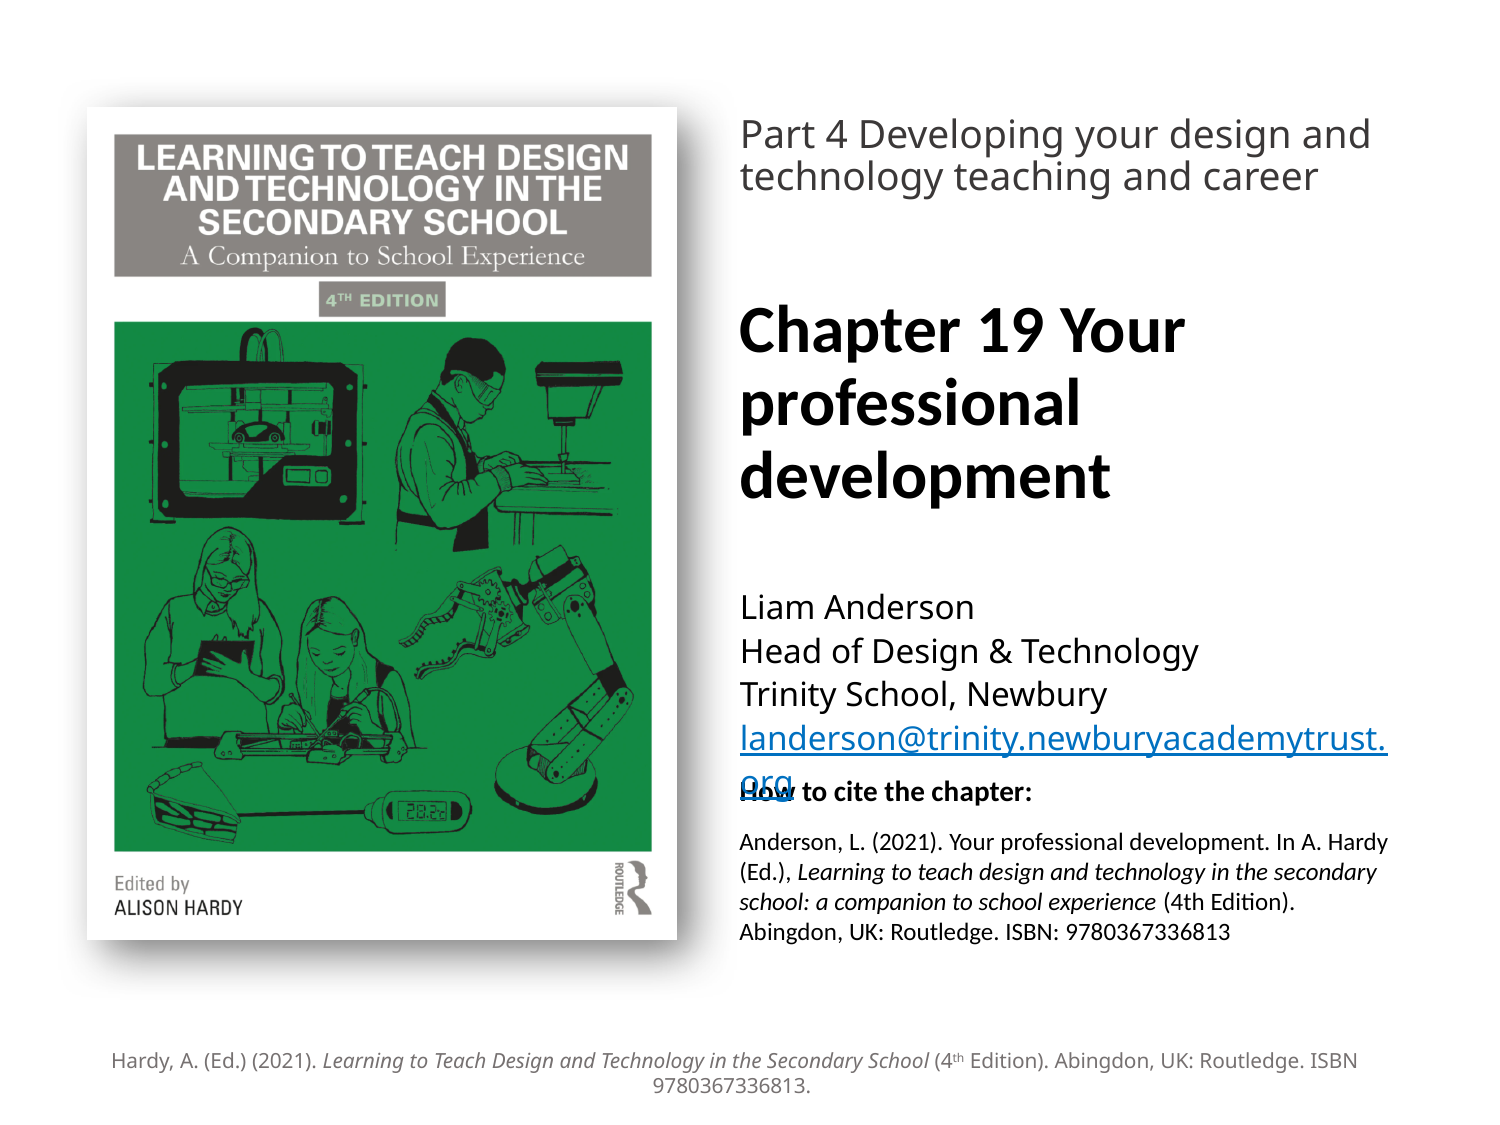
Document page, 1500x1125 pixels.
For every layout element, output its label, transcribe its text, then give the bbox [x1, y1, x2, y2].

list Part 4 Developing your design and technology teaching and career [724, 107, 1413, 235]
subtitle Liam Anderson Head of Design & Technology Trinity School, Newbury landerson@trinity.newburyacademytrust.org [724, 574, 1413, 719]
title Chapter 19 Your professional development [724, 287, 1413, 521]
picture [87, 107, 677, 940]
text_box Anderson, L. (2021). Your professional development. In A. Hardy (Ed.), Learning to teach design and technology in the secondary school: a companion to school experience (4th Edition). Abingdon, UK: Routledge. ISBN: 9780367336813 [724, 818, 1413, 953]
